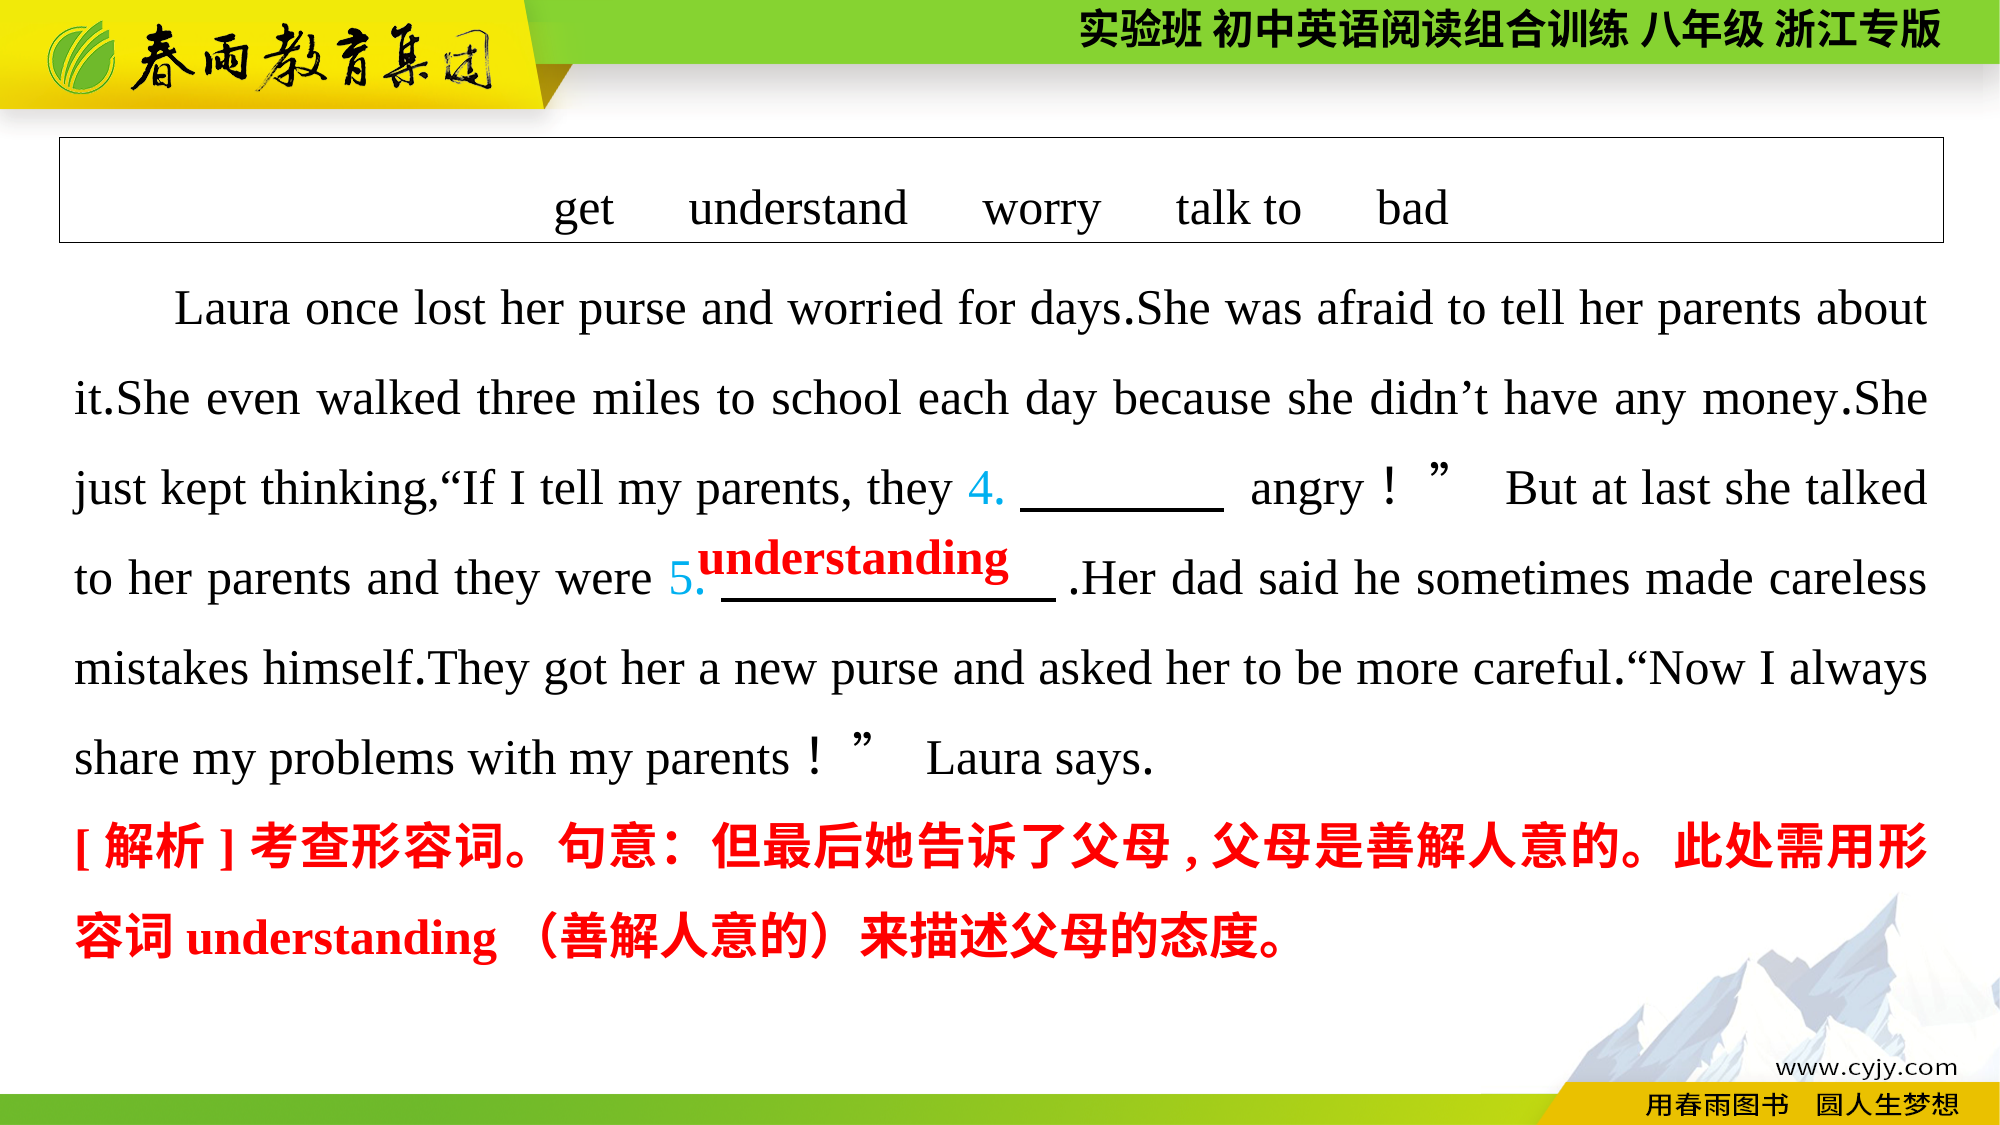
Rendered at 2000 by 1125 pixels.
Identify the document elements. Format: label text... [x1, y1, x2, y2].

text_box get understand worry talk to bad [59, 137, 1944, 243]
picture [0, 0, 2000, 1125]
text_box understanding [682, 517, 1024, 592]
text_box [解析]考查形容词。句意：但最后她告诉了父母,父母是善解人意的。此处需用形容词understanding（善解人意的）来描述父母的态度。 [59, 792, 1944, 972]
text_box Laura once lost her purse and worried for days.She was afraid to tell her parents about it.She even walked three miles to school each day because she didn’t have any money.She just kept thinking,“If I tell my parents, they 4. angry！” But at last she talked to her parents and they were 5. .Her dad said he sometimes made careless mistakes himself.They got her a new purse and asked her to be more careful.“Now I always share my problems with my parents！” Laura says. [59, 243, 1944, 792]
